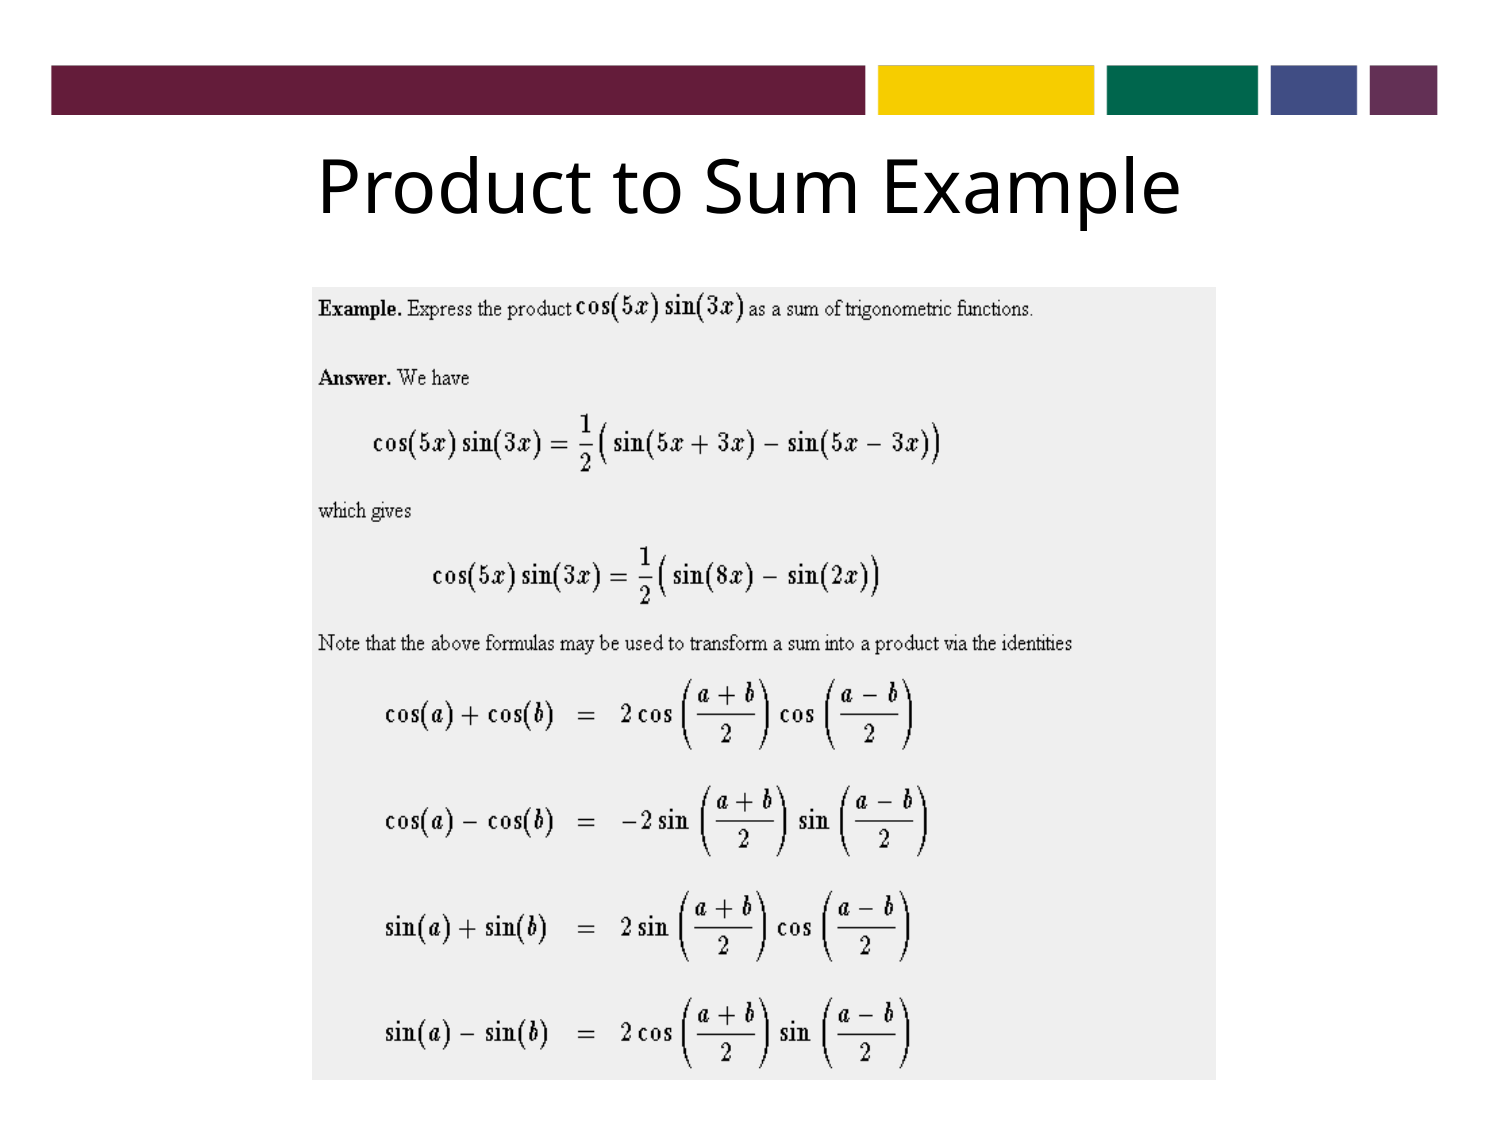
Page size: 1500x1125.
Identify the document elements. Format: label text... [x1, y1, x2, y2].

picture [37, 49, 1438, 116]
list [312, 287, 1216, 1081]
title Product to Sum Example [75, 123, 1425, 255]
